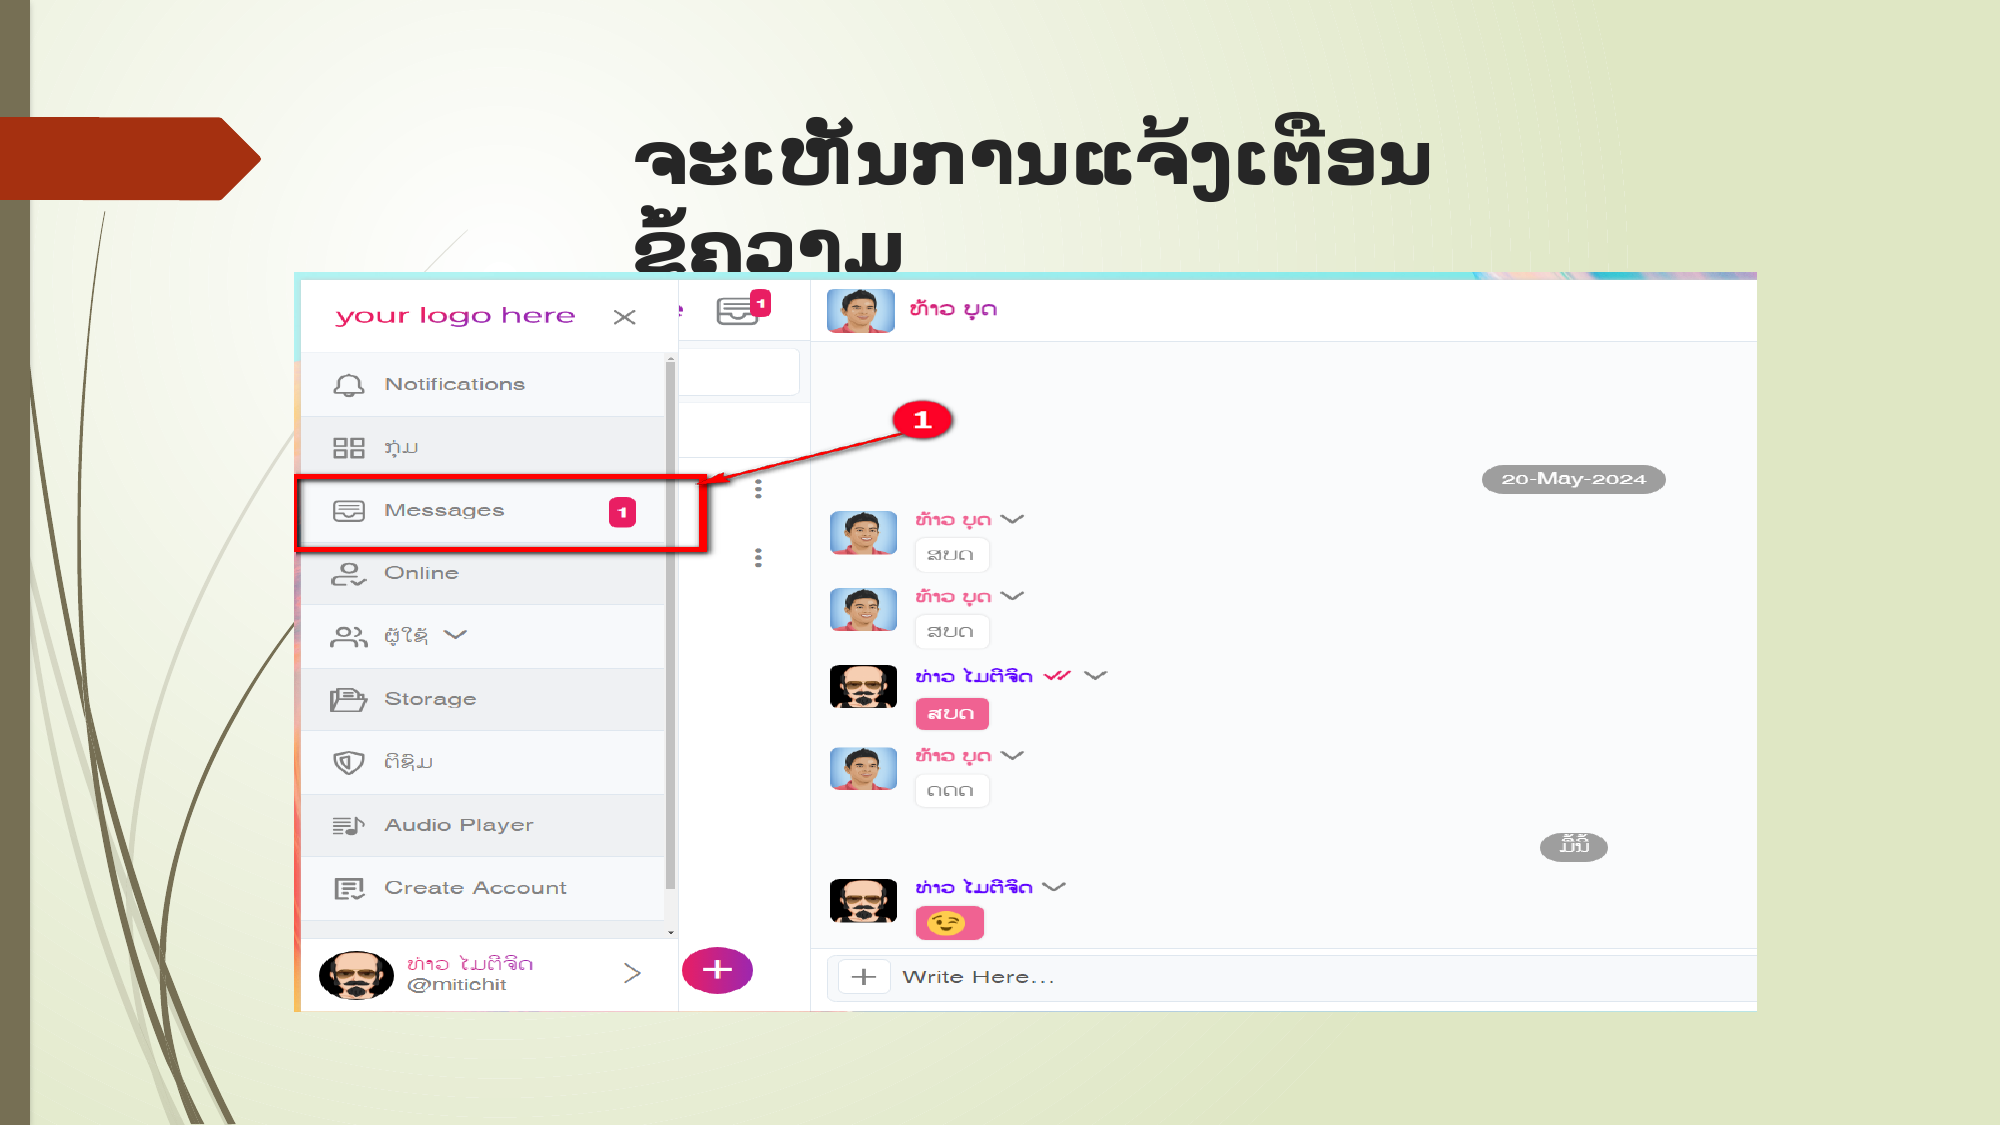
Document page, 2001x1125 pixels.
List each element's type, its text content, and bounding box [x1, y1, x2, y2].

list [293, 271, 1758, 1012]
title ຈະເຫັນການແຈ້ງເຕືອນຂໍ້ຄວາມ [617, 101, 1457, 212]
